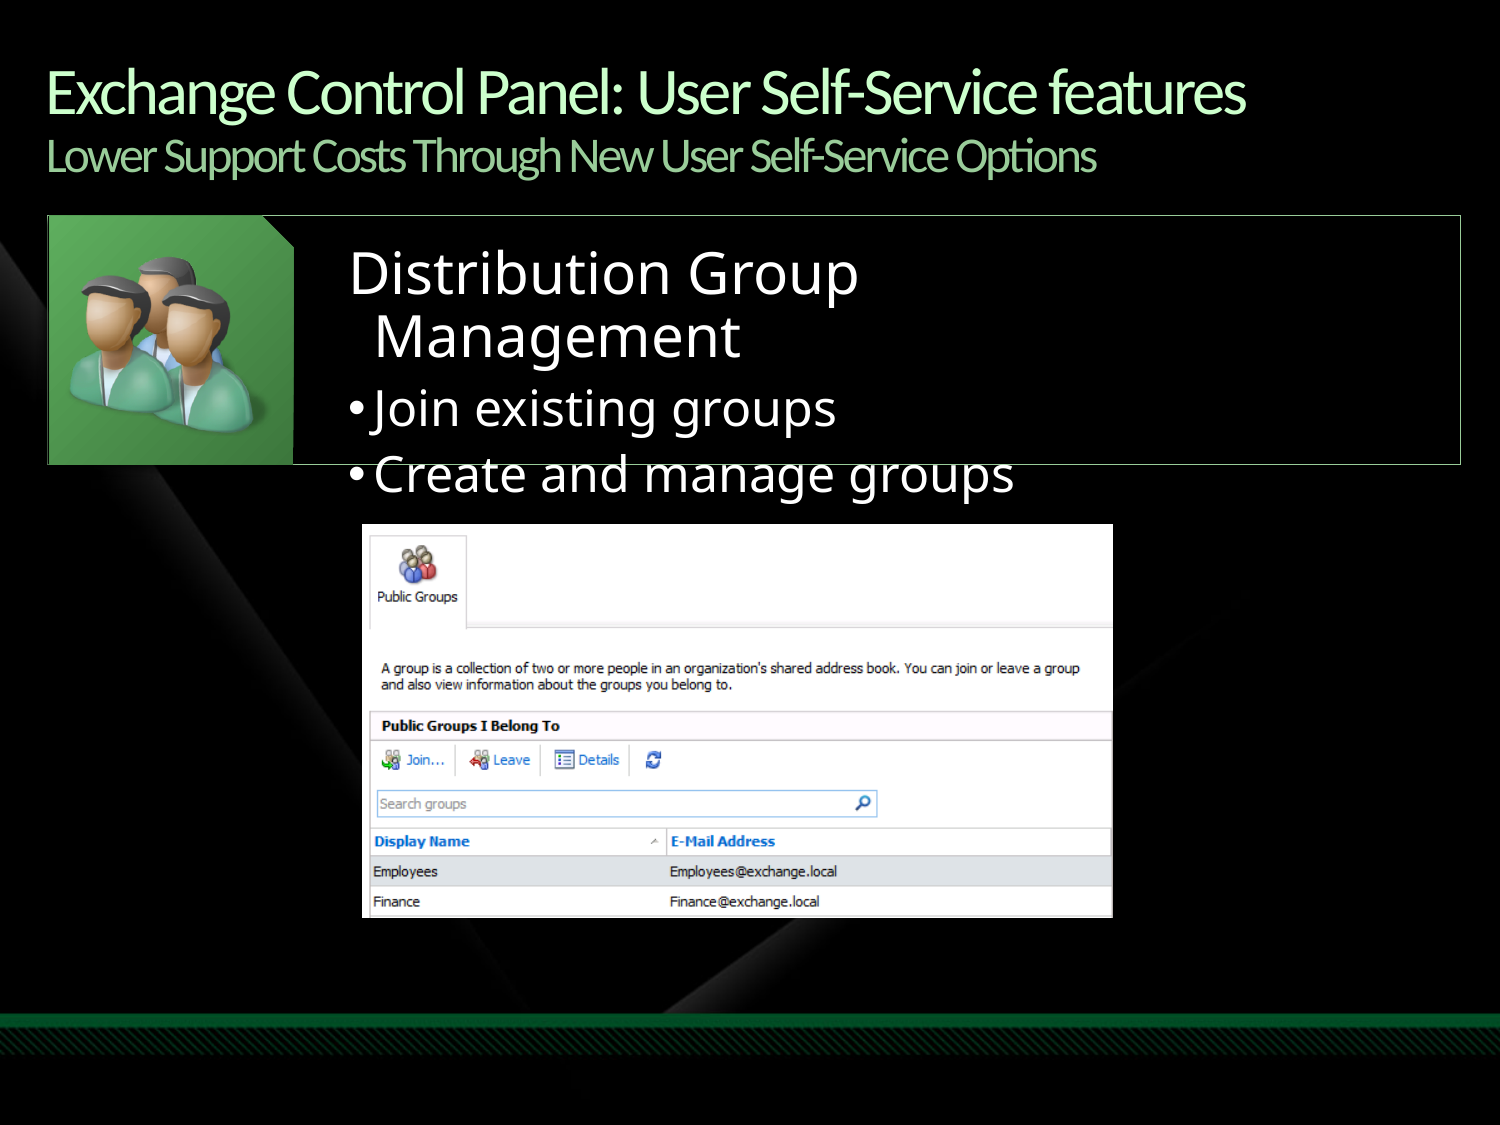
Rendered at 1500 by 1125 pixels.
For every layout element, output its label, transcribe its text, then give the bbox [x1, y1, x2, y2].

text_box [65, 256, 272, 436]
picture [0, 0, 1500, 1125]
text_box [49, 215, 294, 465]
text_box [264, 215, 1461, 465]
title Exchange Control Panel: User Self-Service features Lower Support Costs Through New User Self-Service Options [45, 57, 1454, 214]
text_box Distribution Group Management Join existing groups Create and manage groups [333, 237, 1236, 511]
